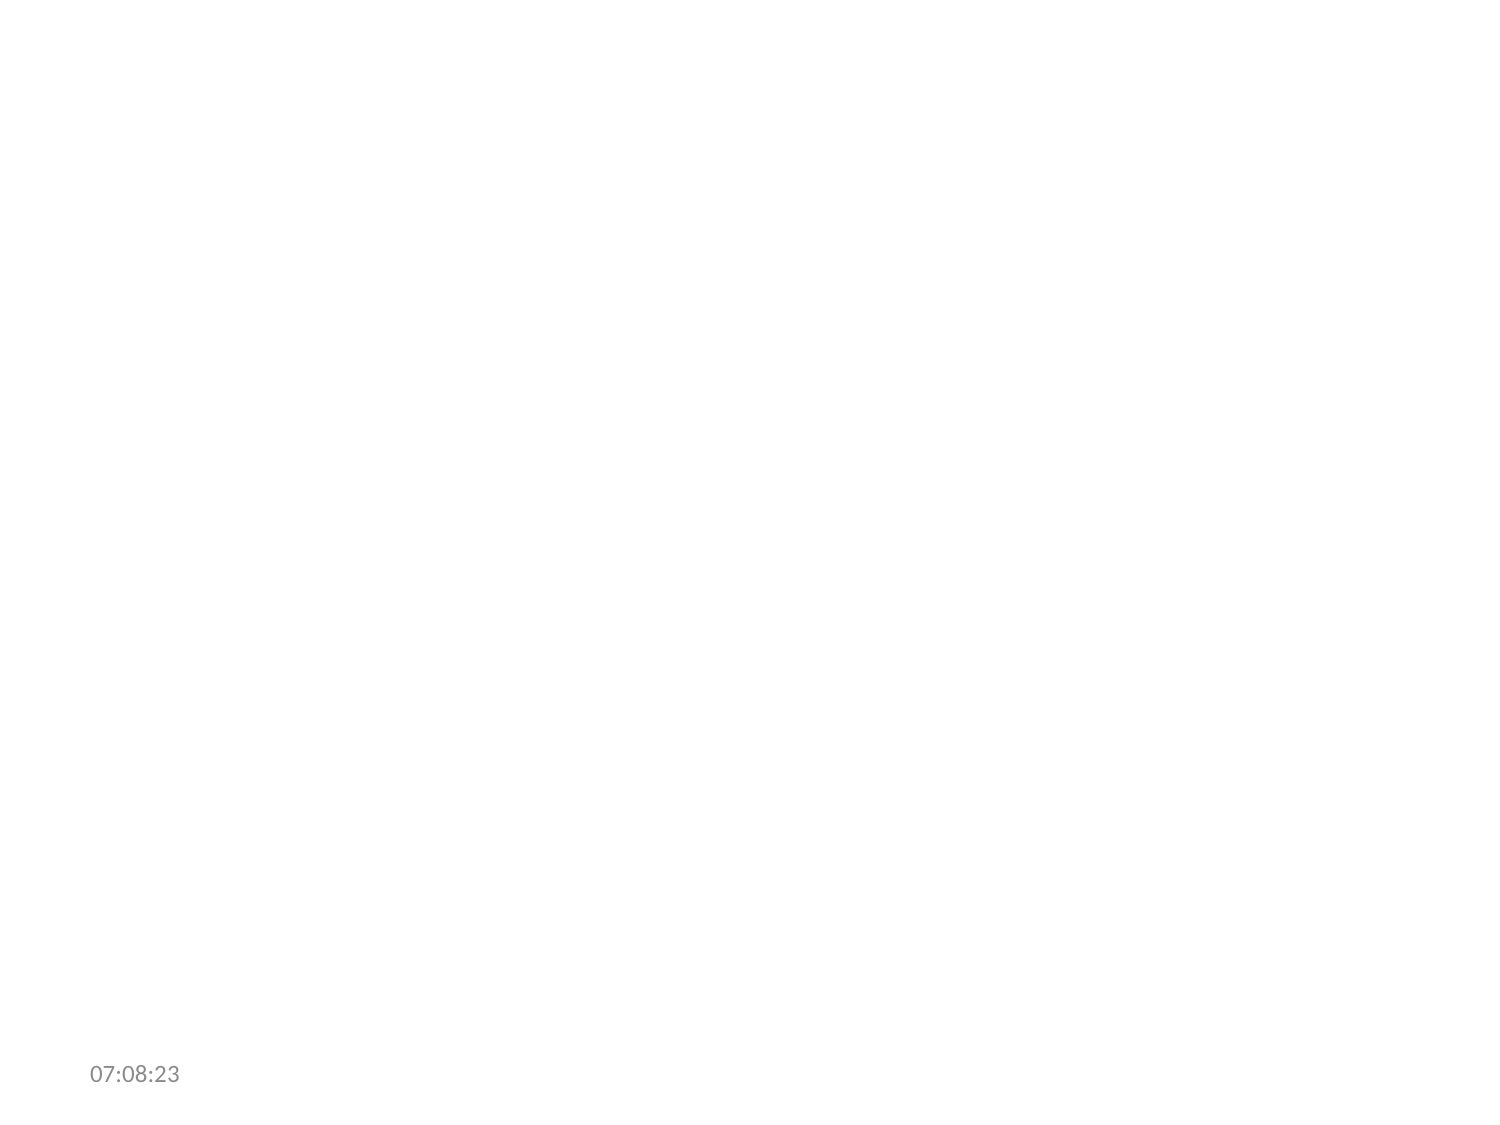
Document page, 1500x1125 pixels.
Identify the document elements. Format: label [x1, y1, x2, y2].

slide_number [75, 1042, 425, 1103]
